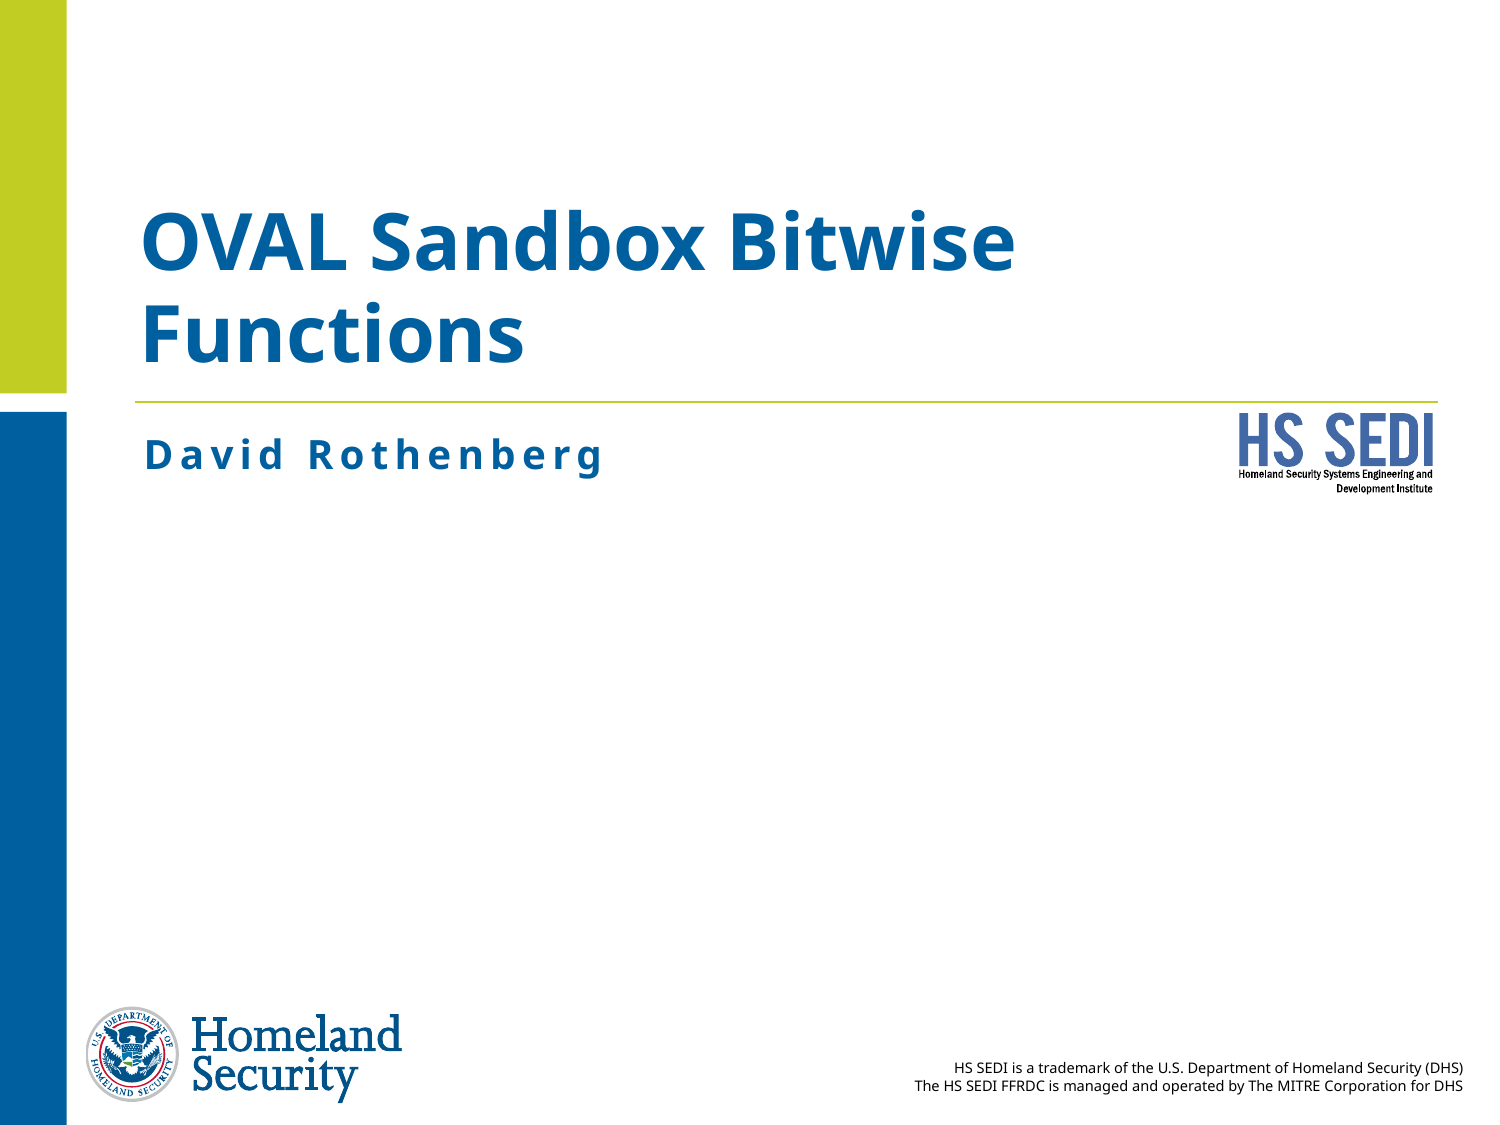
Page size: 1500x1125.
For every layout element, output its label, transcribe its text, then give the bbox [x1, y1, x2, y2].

title OVAL Sandbox Bitwise Functions [124, 60, 1438, 386]
subtitle David Rothenberg [128, 421, 884, 486]
